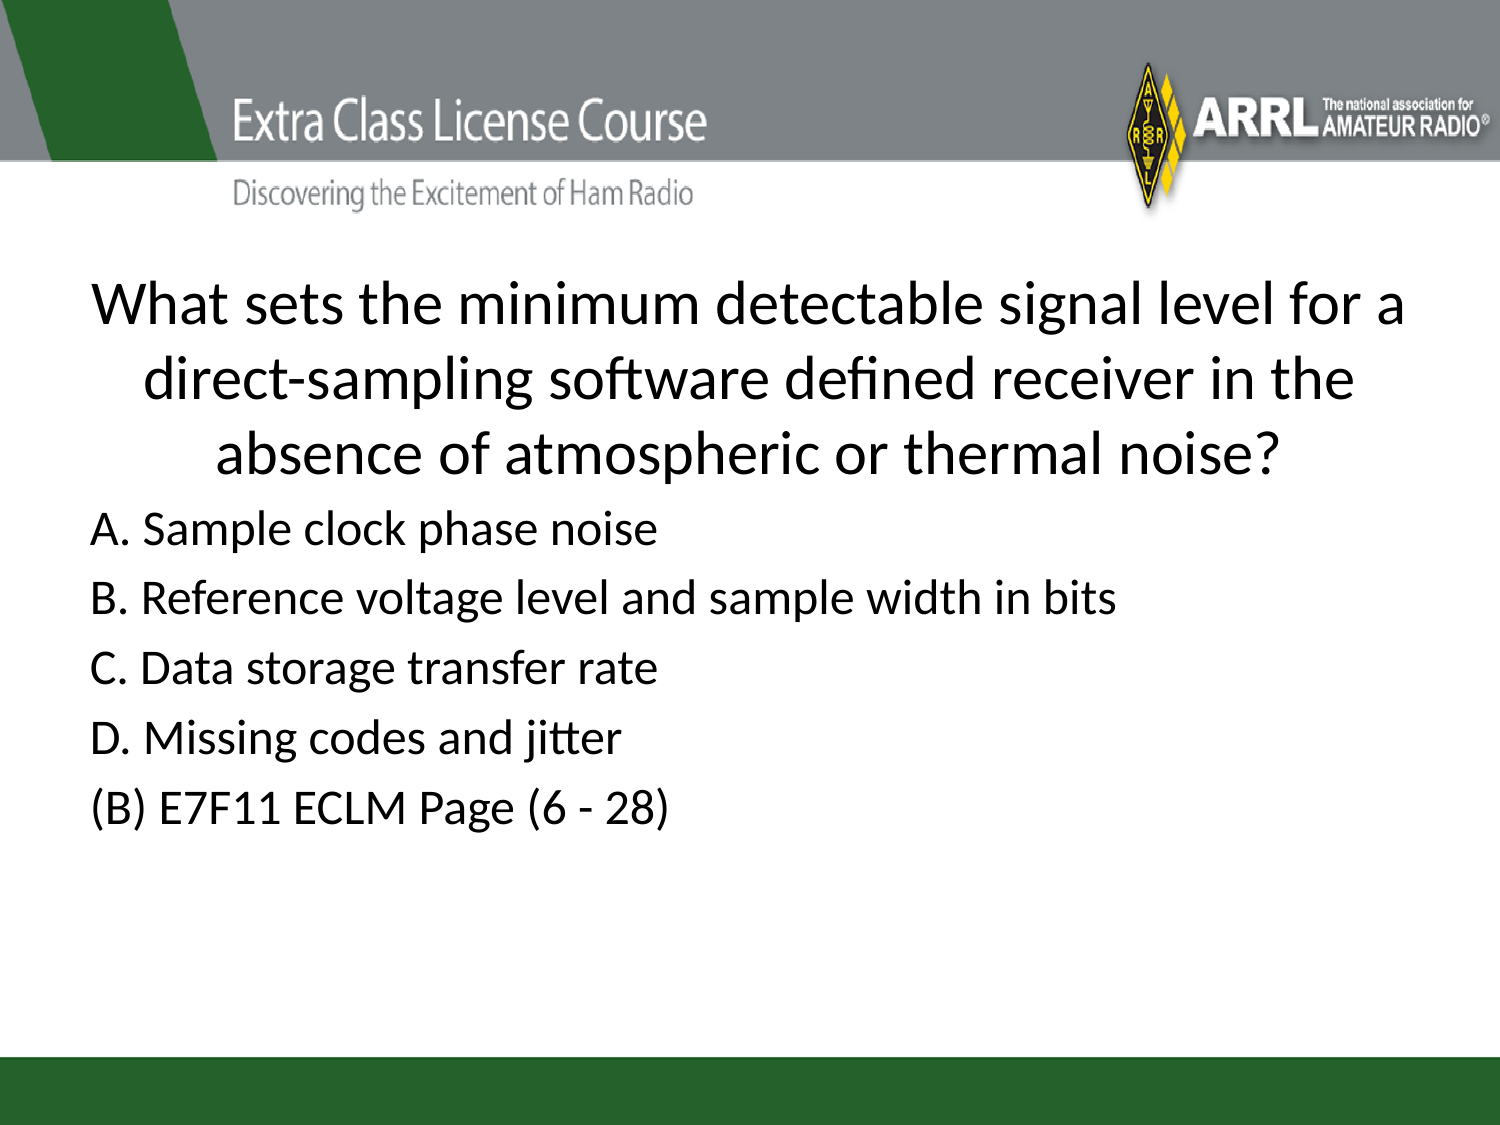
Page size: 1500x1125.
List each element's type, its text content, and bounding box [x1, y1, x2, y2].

title What sets the minimum detectable signal level for a direct-sampling software defined receiver in the absence of atmospheric or thermal noise? [75, 254, 1425, 435]
picture [0, 0, 1500, 1125]
list A. Sample clock phase noise B. Reference voltage level and sample width in bits C. Data storage transfer rate D. Missing codes and jitter (B) E7F11 ECLM Page (6 - 28) [75, 487, 1425, 1005]
